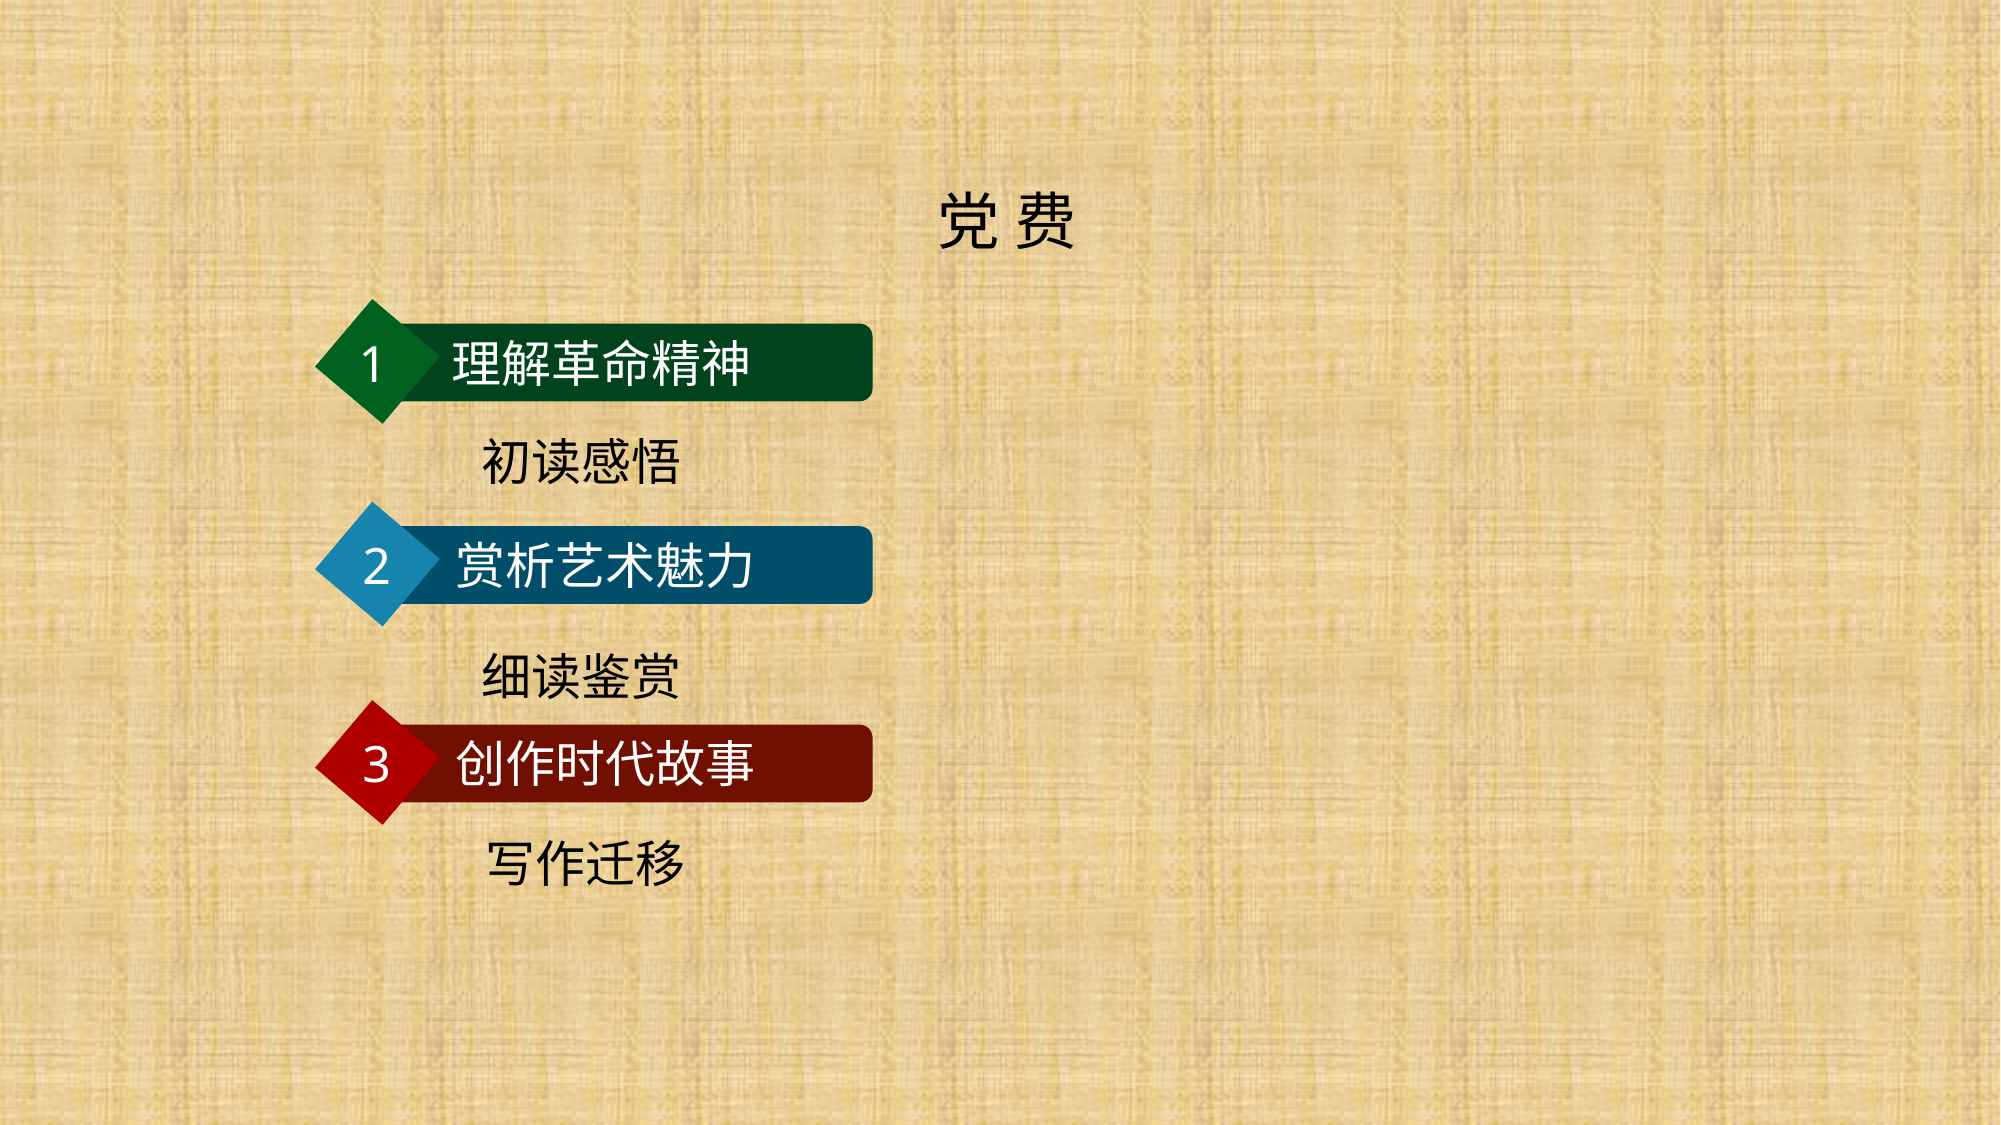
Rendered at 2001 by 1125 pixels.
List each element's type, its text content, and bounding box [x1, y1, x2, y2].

text_box 初读感悟 [410, 423, 1480, 498]
picture [0, 0, 2001, 1125]
text_box 写作迁移 [402, 824, 1503, 900]
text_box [333, 317, 1118, 406]
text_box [333, 718, 1122, 807]
text_box 细读鉴赏 [410, 637, 1511, 713]
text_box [333, 519, 1122, 609]
title 党 费 [334, 177, 1681, 272]
